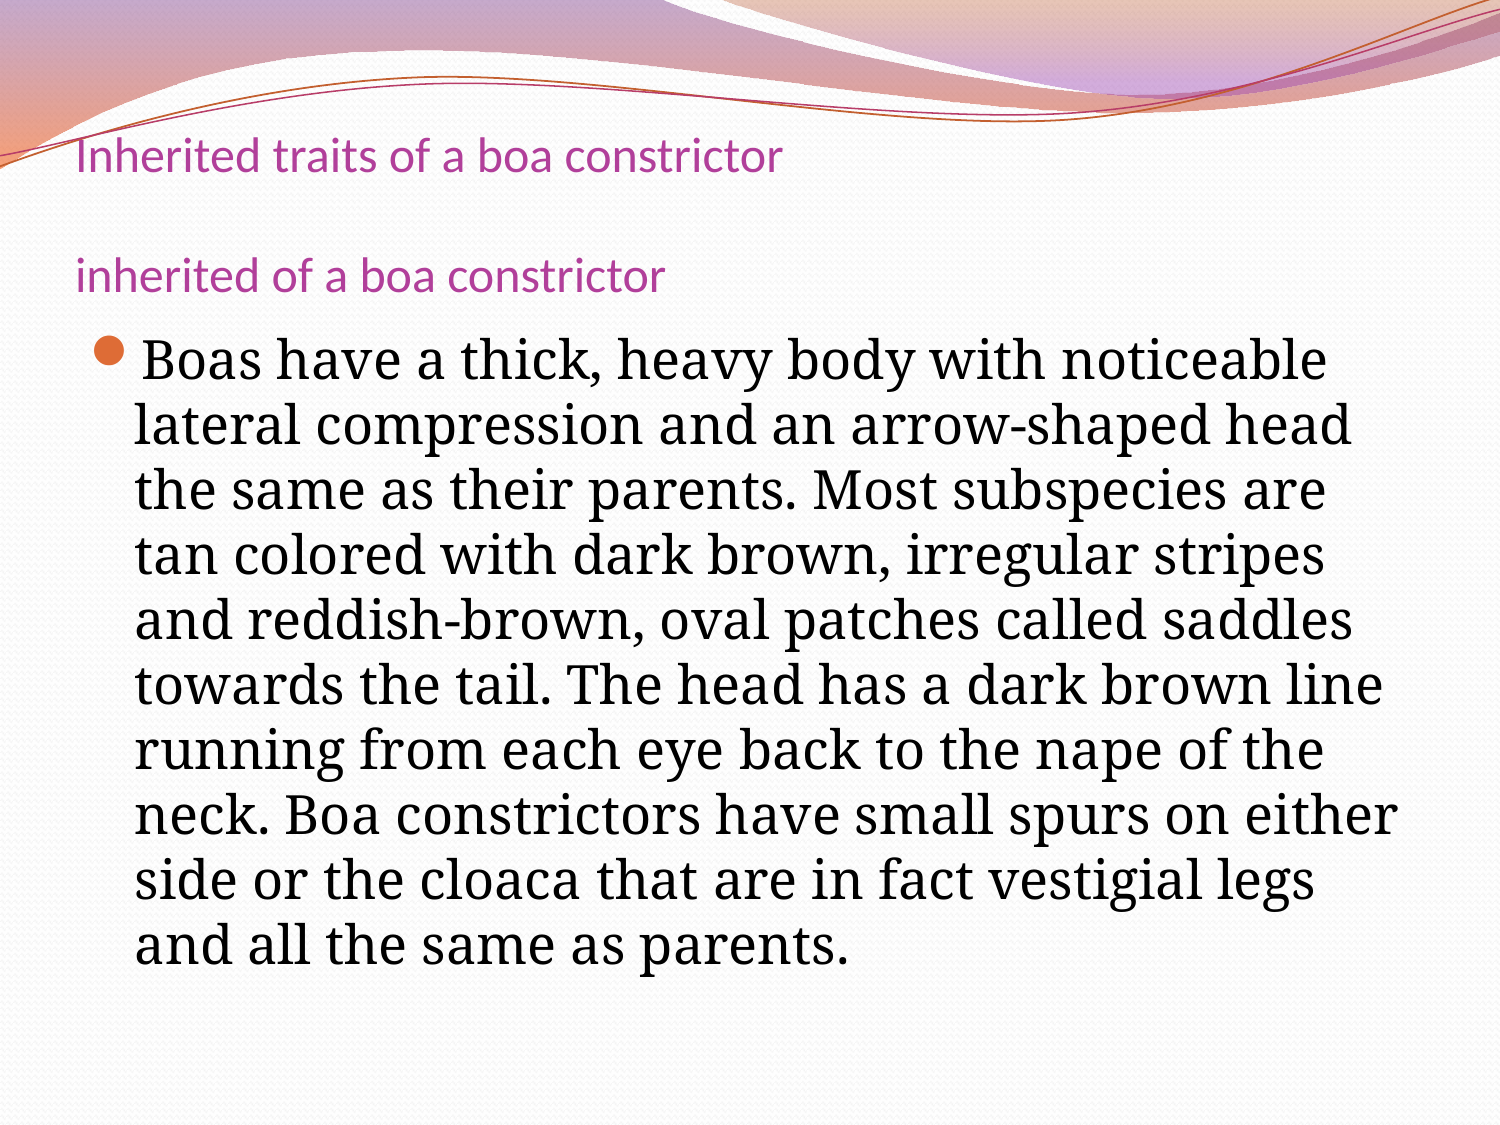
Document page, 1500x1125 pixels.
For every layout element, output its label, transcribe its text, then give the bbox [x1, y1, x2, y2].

title Inherited traits of a boa constrictor inherited of a boa constrictor [75, 115, 1425, 303]
list Boas have a thick, heavy body with noticeable lateral compression and an arrow-shaped head the same as their parents. Most subspecies are tan colored with dark brown, irregular stripes and reddish-brown, oval patches called saddles towards the tail. The head has a dark brown line running from each eye back to the nape of the neck. Boa constrictors have small spurs on either side or the cloaca that are in fact vestigial legs and all the same as parents. [75, 317, 1425, 1038]
